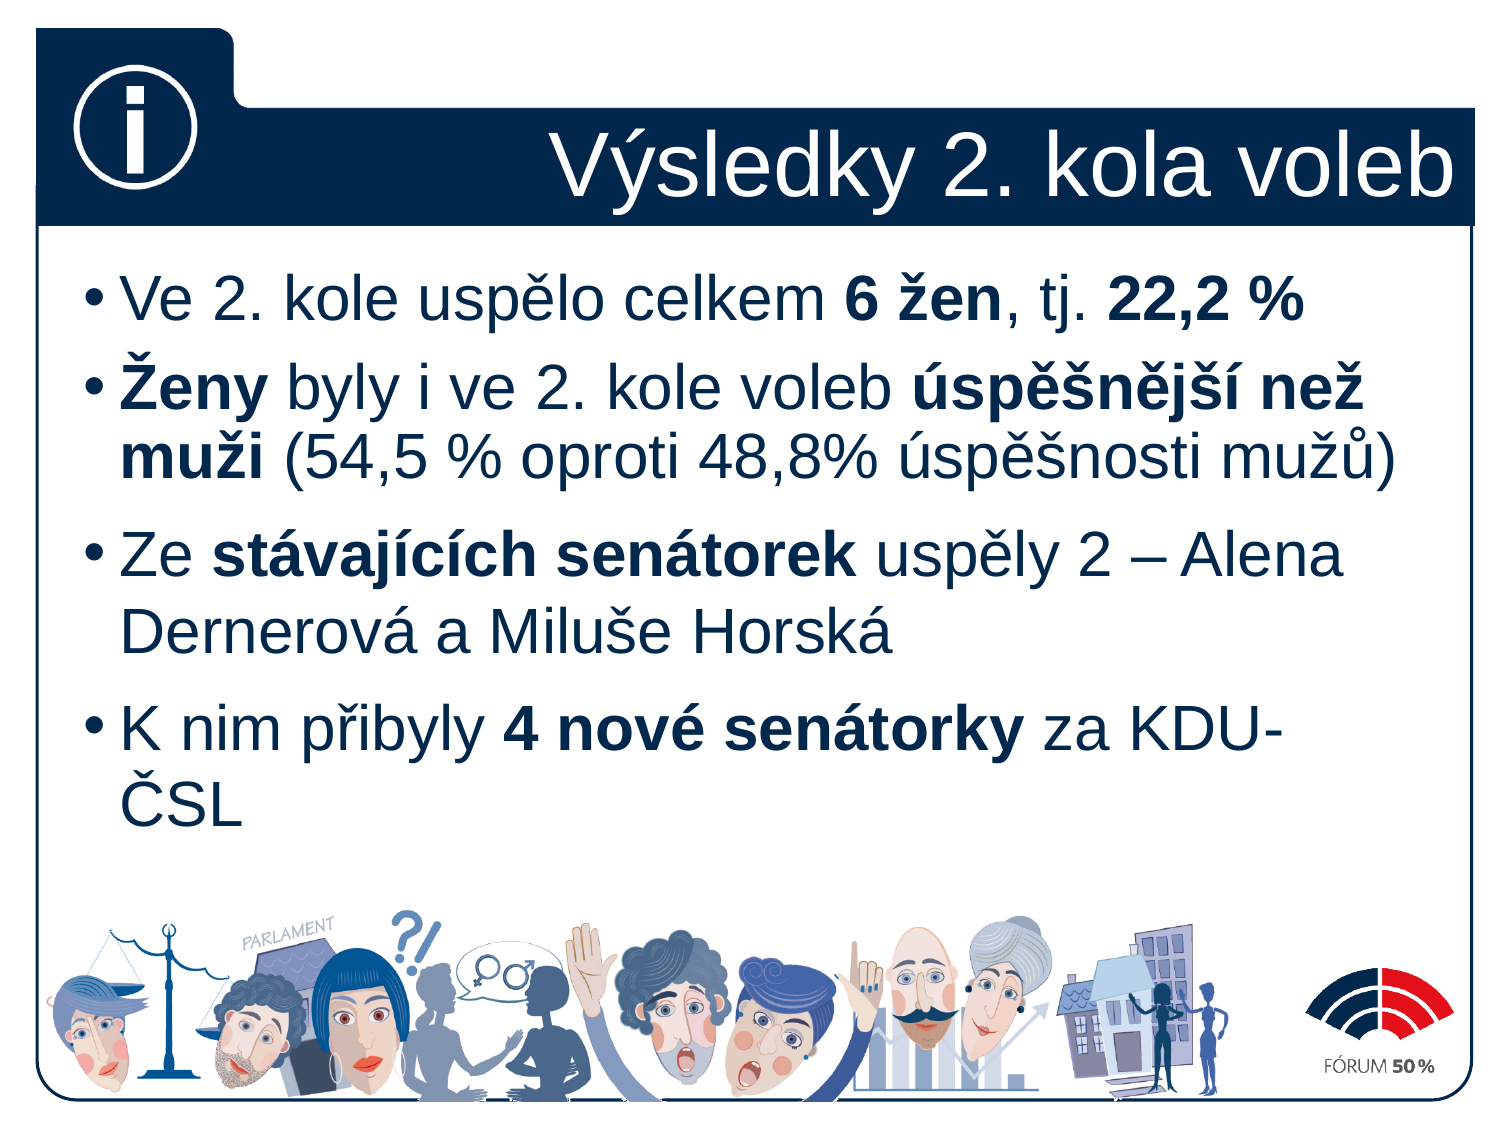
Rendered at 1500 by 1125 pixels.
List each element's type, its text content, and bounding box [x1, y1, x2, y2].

picture [1305, 968, 1454, 1073]
title Výsledky 2. kola voleb [229, 107, 1473, 226]
picture [36, 28, 1475, 226]
list Ve 2. kole uspělo celkem 6 žen, tj. 22,2 % Ženy byly i ve 2. kole voleb úspěšnější než muži (54,5 % oproti 48,8% úspěšnosti mužů) Ze stávajících senátorek uspěly 2 – Alena Dernerová a Miluše Horská K nim přibyly 4 nové senátorky za KDU-ČSL [68, 257, 1416, 923]
picture [44, 900, 1240, 1102]
